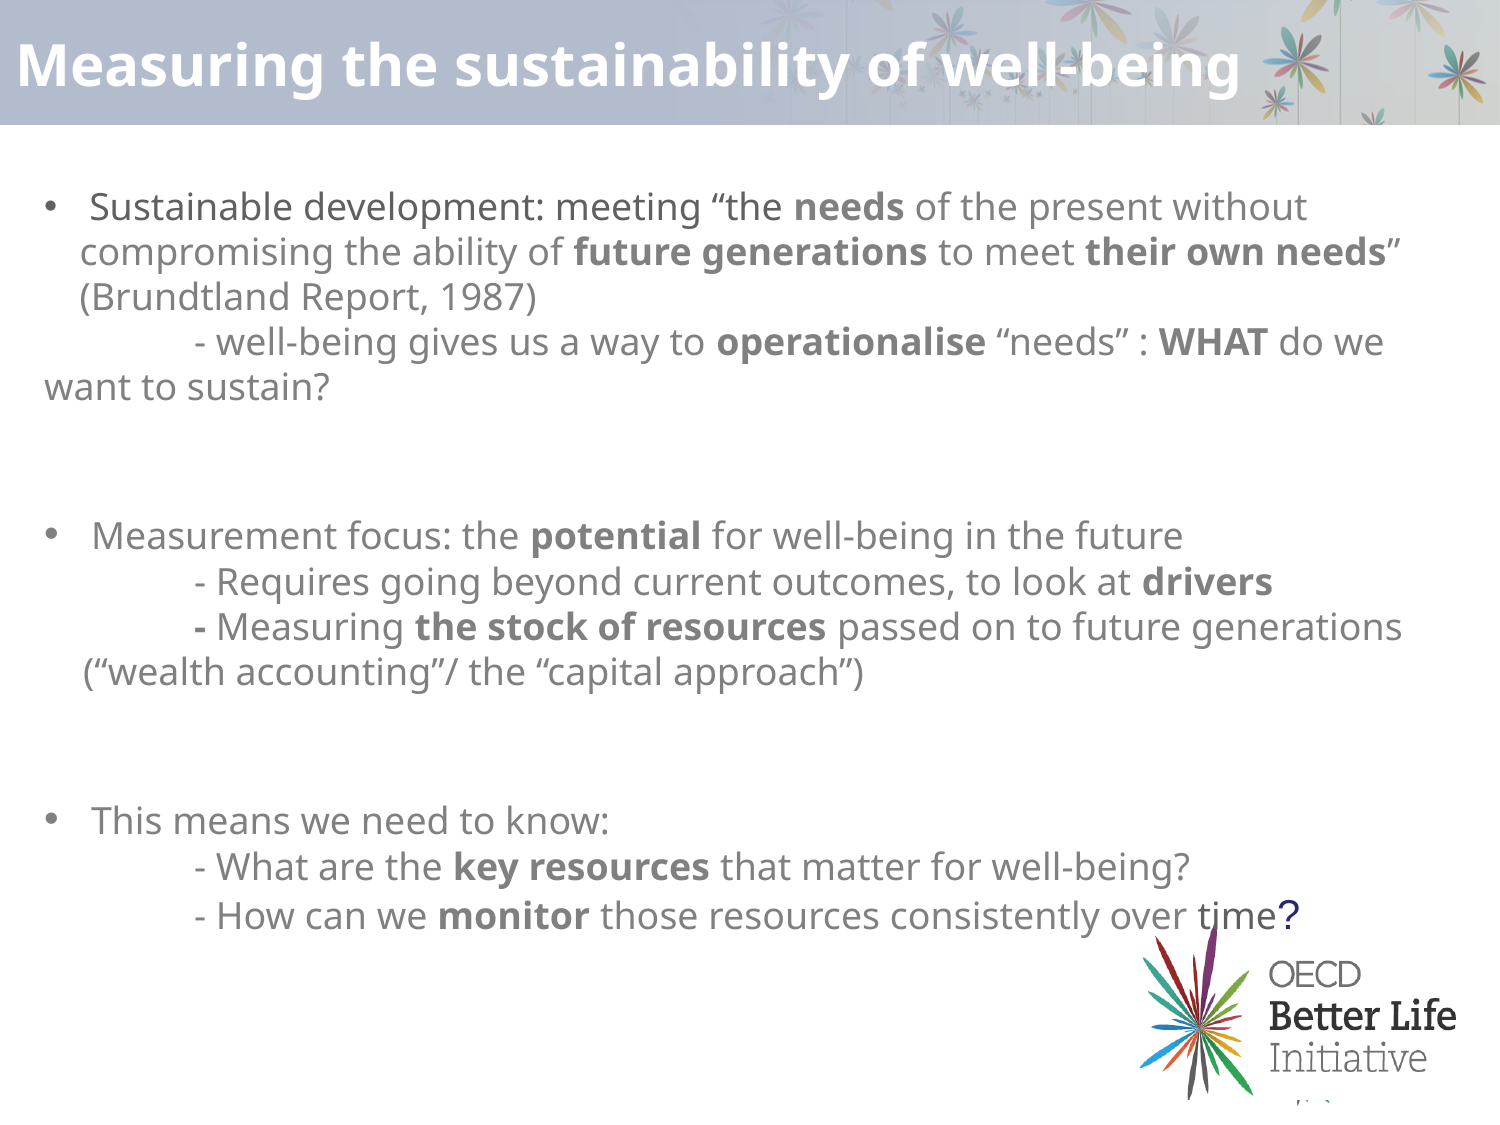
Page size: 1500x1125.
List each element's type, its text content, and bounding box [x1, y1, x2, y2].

text_box Sustainable development: meeting “the needs of the present without compromising the ability of future generations to meet their own needs” (Brundtland Report, 1987) - well-being gives us a way to operationalise “needs” : WHAT do we want to sustain? Measurement focus: the potential for well-being in the future - Requires going beyond current outcomes, to look at drivers - Measuring the stock of resources passed on to future generations (“wealth accounting”/ the “capital approach”) This means we need to know: - What are the key resources that matter for well-being? - How can we monitor those resources consistently over time? [29, 125, 1471, 946]
title Measuring the sustainability of well-being [0, 0, 1500, 126]
picture [1222, 1100, 1430, 1106]
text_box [1128, 916, 1471, 1100]
